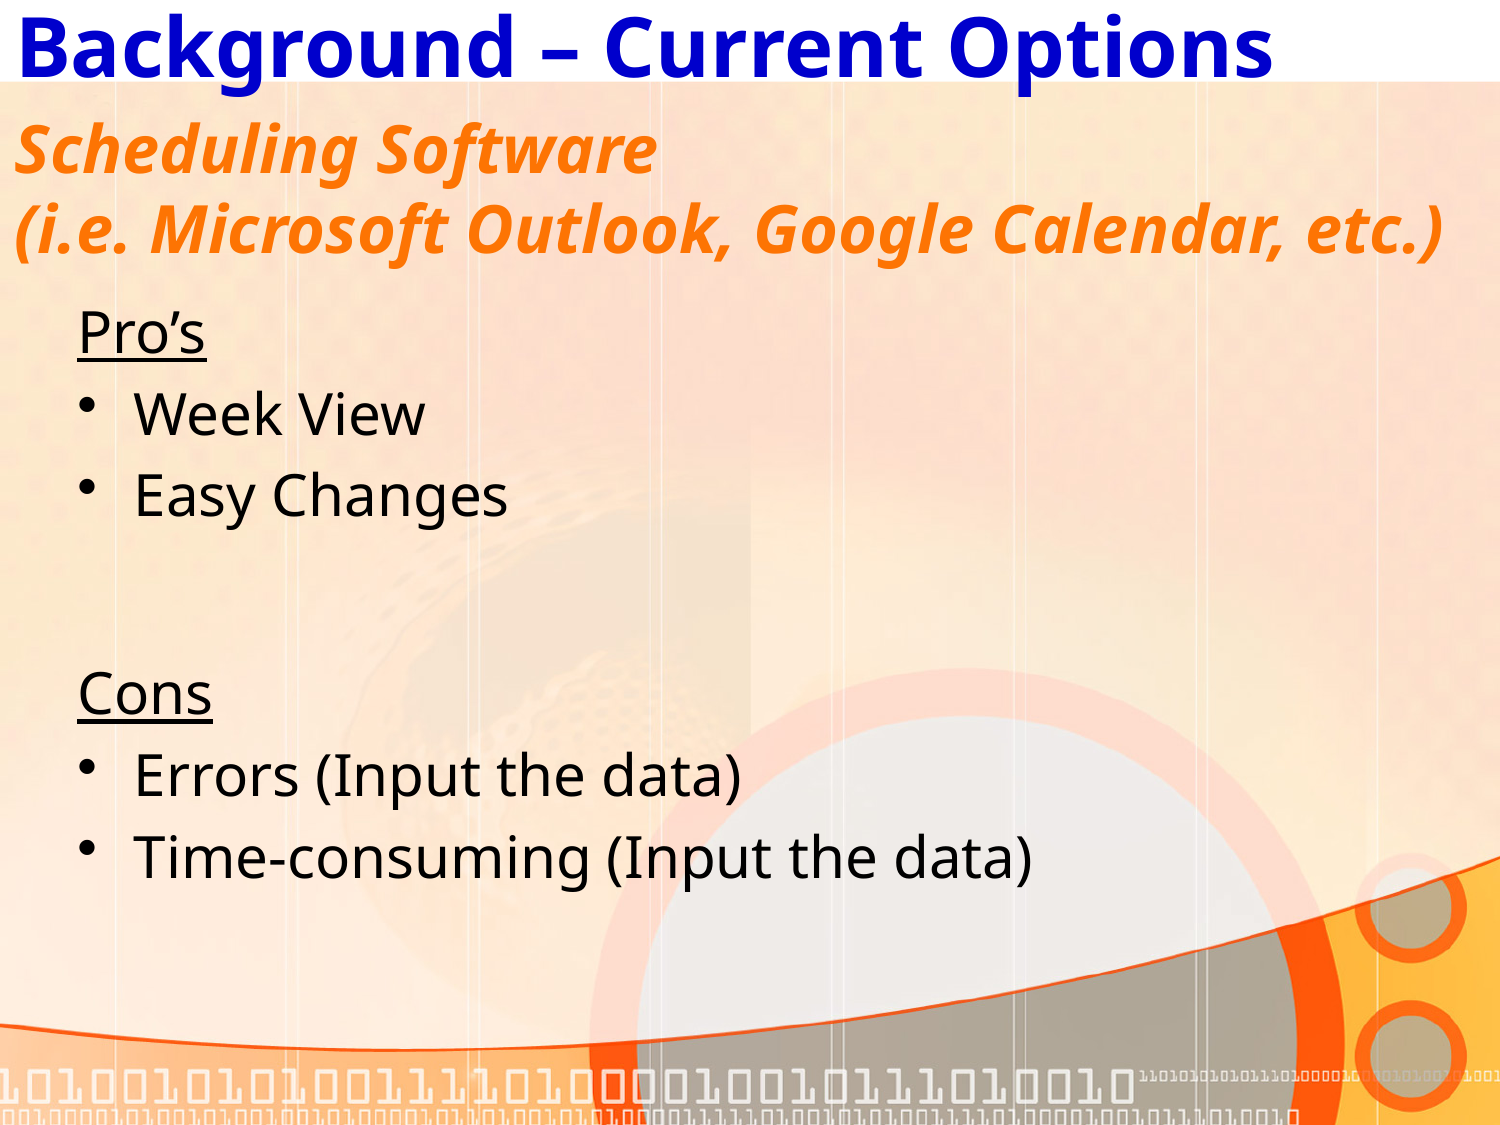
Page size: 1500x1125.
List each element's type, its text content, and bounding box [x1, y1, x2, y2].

picture [0, 101, 1500, 1125]
title Background – Current Options [0, 0, 1500, 101]
list Pro’s Week View Easy Changes Cons Errors (Input the data) Time-consuming (Input the data) [62, 287, 1138, 1051]
text_box Scheduling Software (i.e. Microsoft Outlook, Google Calendar, etc.) [0, 99, 1475, 275]
